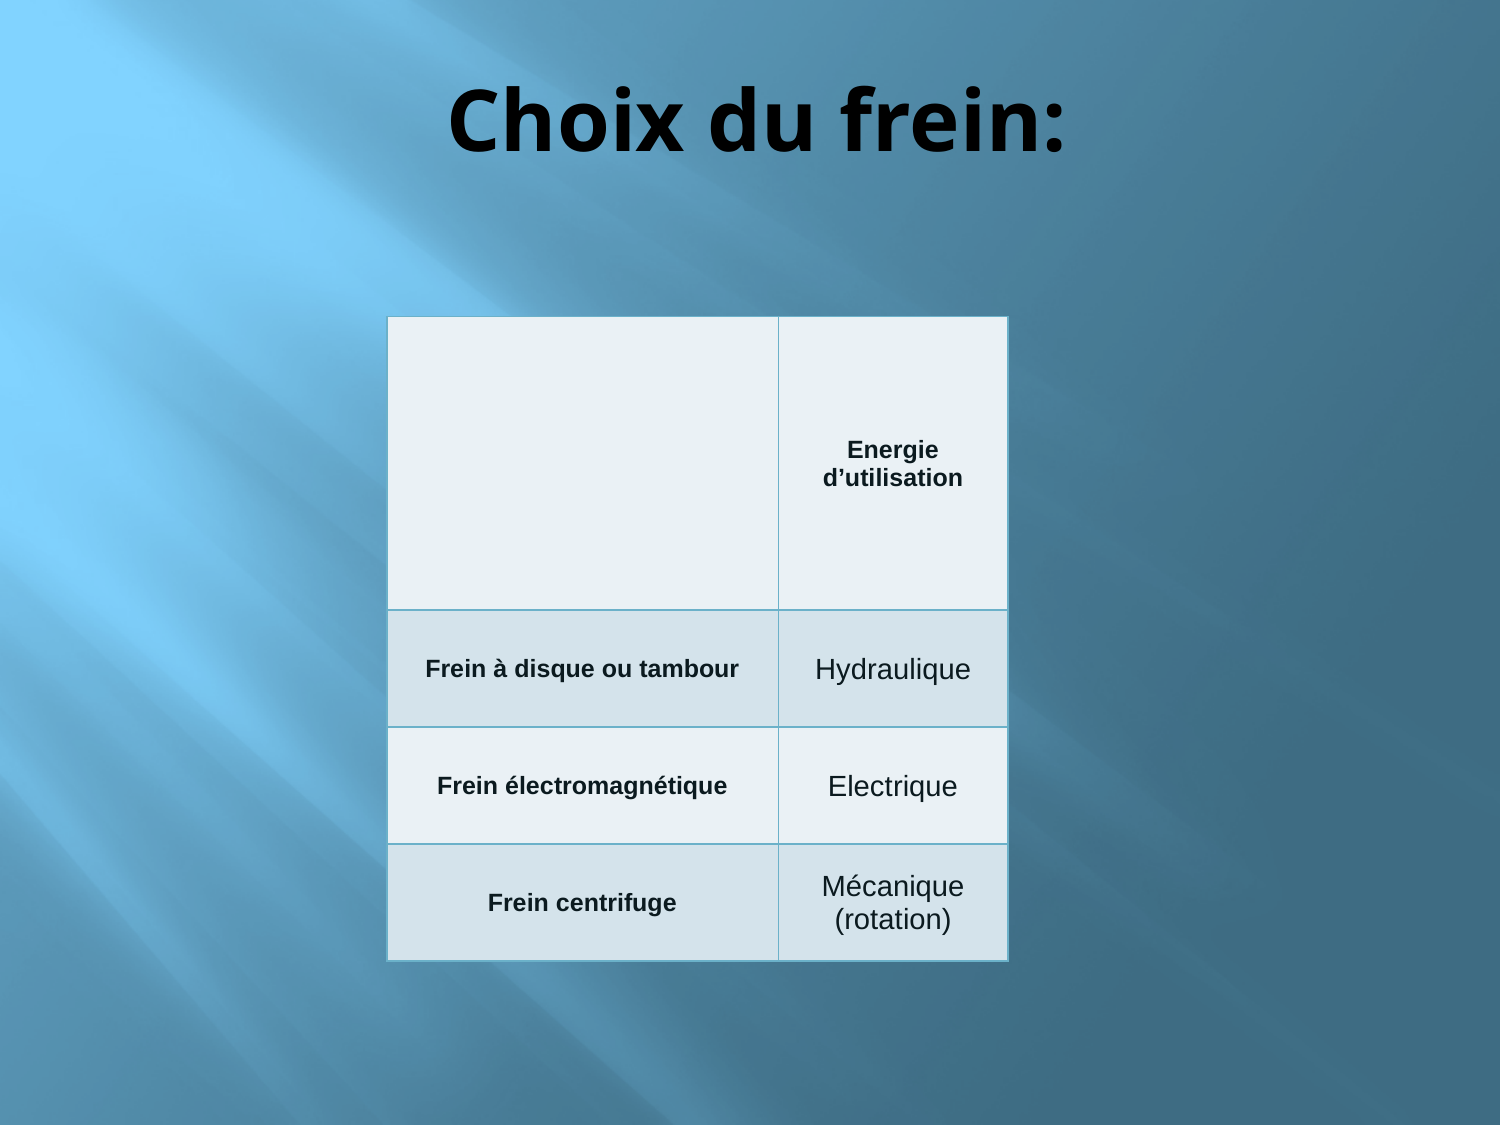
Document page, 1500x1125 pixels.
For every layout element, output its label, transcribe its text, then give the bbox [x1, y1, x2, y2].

table_cell Frein à disque ou tambour [388, 611, 778, 726]
title Choix du frein: [82, 23, 1432, 211]
table_cell Frein électromagnétique [388, 728, 778, 843]
table_header Energie d’utilisation [779, 317, 1007, 609]
table_cell Hydraulique [779, 611, 1007, 726]
table_cell Frein centrifuge [388, 845, 778, 960]
table_cell Electrique [779, 728, 1007, 843]
table_cell Mécanique (rotation) [779, 845, 1007, 960]
table_header [388, 317, 778, 609]
